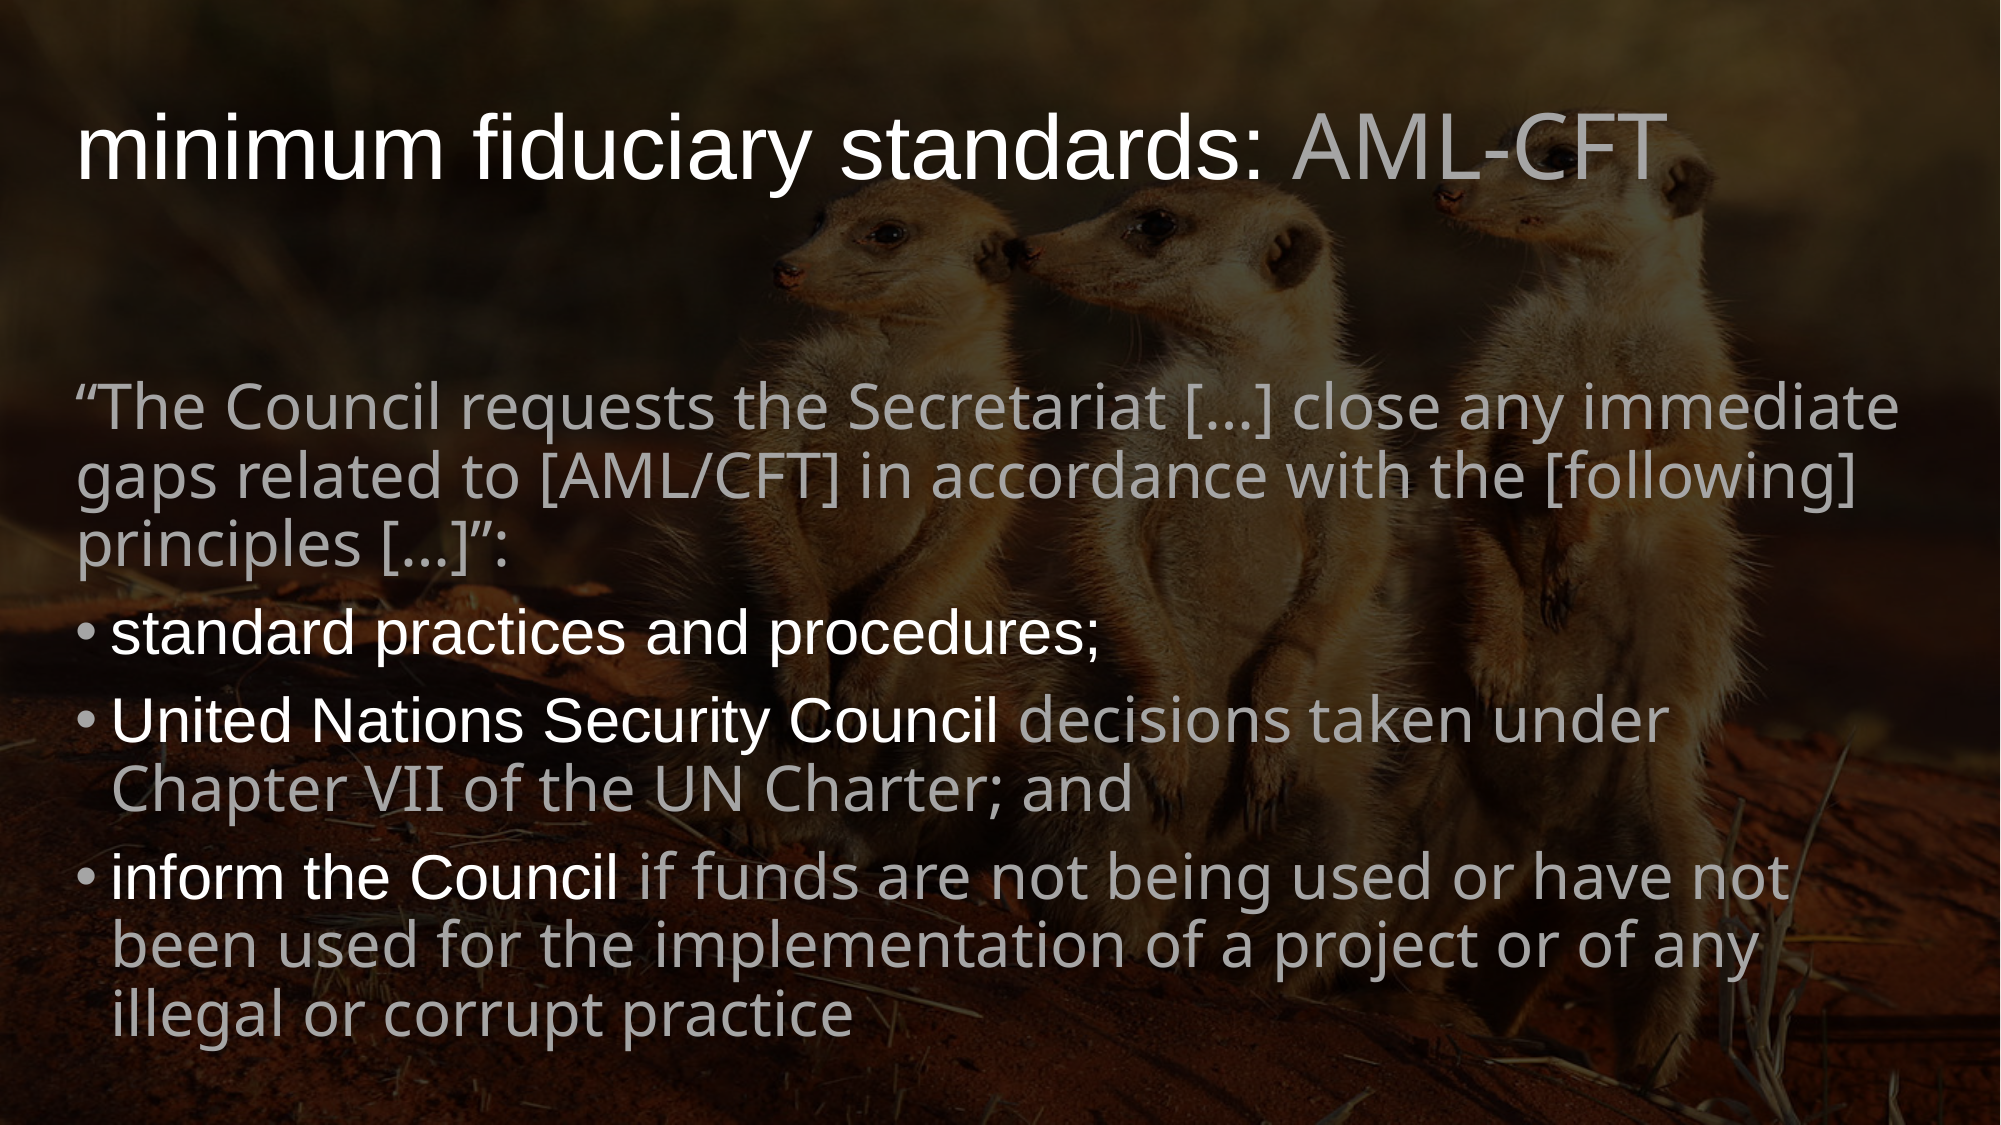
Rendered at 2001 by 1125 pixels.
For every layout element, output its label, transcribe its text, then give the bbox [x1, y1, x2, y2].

title minimum fiduciary standards: AML-CFT [0, 0, 2000, 299]
text_box “The Council requests the Secretariat […] close any immediate gaps related to [AML/CFT] in accordance with the [following] principles […]”: standard practices and procedures; United Nations Security Council decisions taken under Chapter VII of the UN Charter; and inform the Council if funds are not being used or have not been used for the implementation of a project or of any illegal or corrupt practice [0, 299, 2000, 1125]
